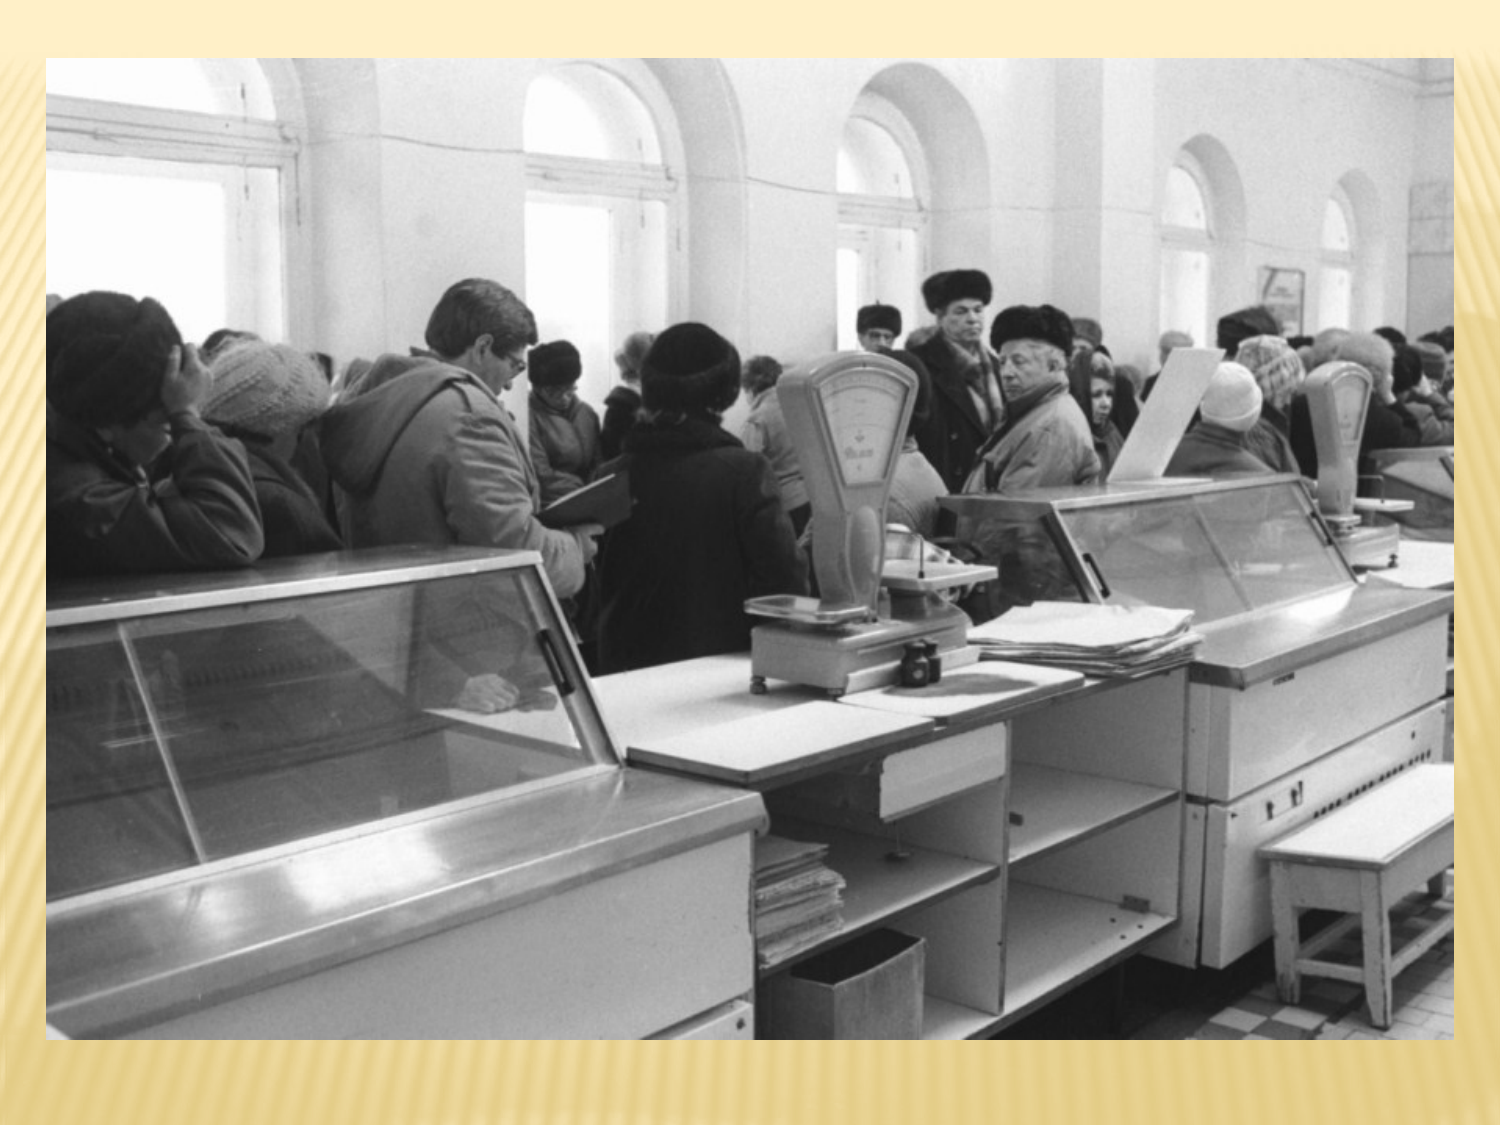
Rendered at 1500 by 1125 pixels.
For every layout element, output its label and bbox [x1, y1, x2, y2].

picture [46, 58, 1454, 1041]
